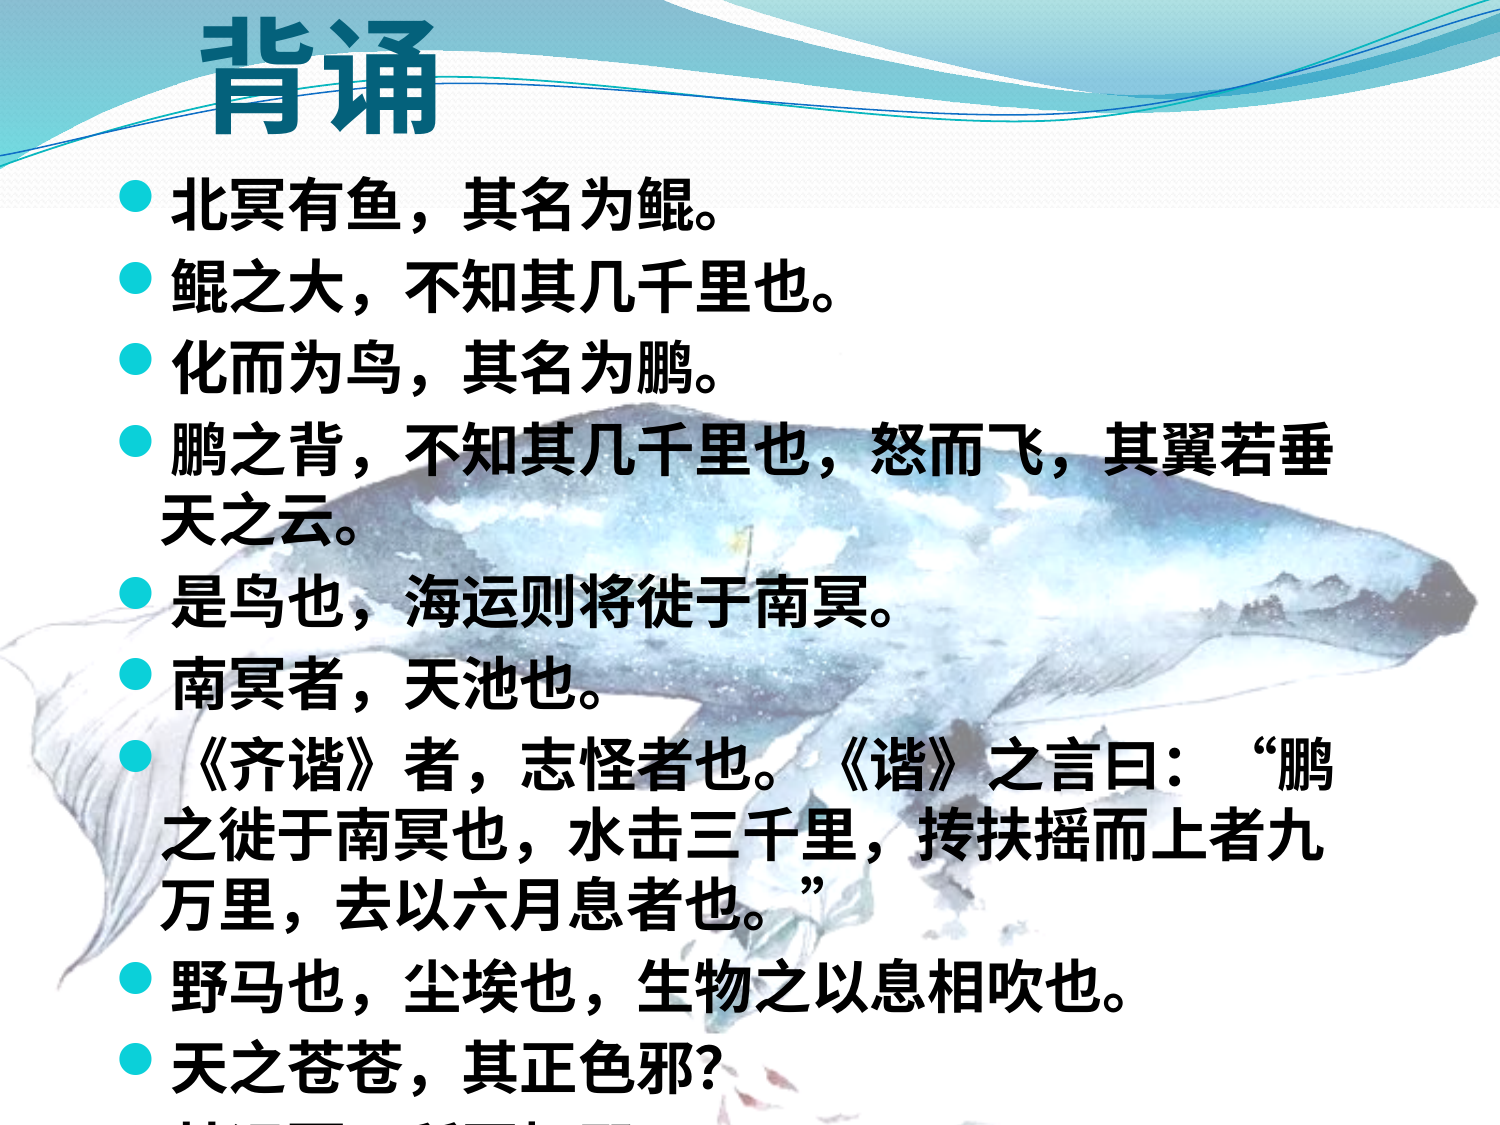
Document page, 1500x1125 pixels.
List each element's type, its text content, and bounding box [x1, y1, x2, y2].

picture [0, 207, 1500, 1125]
title 背诵 [194, 30, 550, 149]
list 北冥有鱼，其名为鲲。 鲲之大，不知其几千里也。 化而为鸟，其名为鹏。 鹏之背，不知其几千里也，怒而飞，其翼若垂天之云。 是鸟也，海运则将徙于南冥。 南冥者，天池也。 《齐谐》者，志怪者也。《谐》之言曰：“鹏之徙于南冥也，水击三千里，抟扶摇而上者九万里，去以六月息者也。” 野马也，尘埃也，生物之以息相吹也。 天之苍苍，其正色邪？ 其远而无所至极邪？ 其视下也，亦若是则已矣。 [100, 160, 1392, 207]
